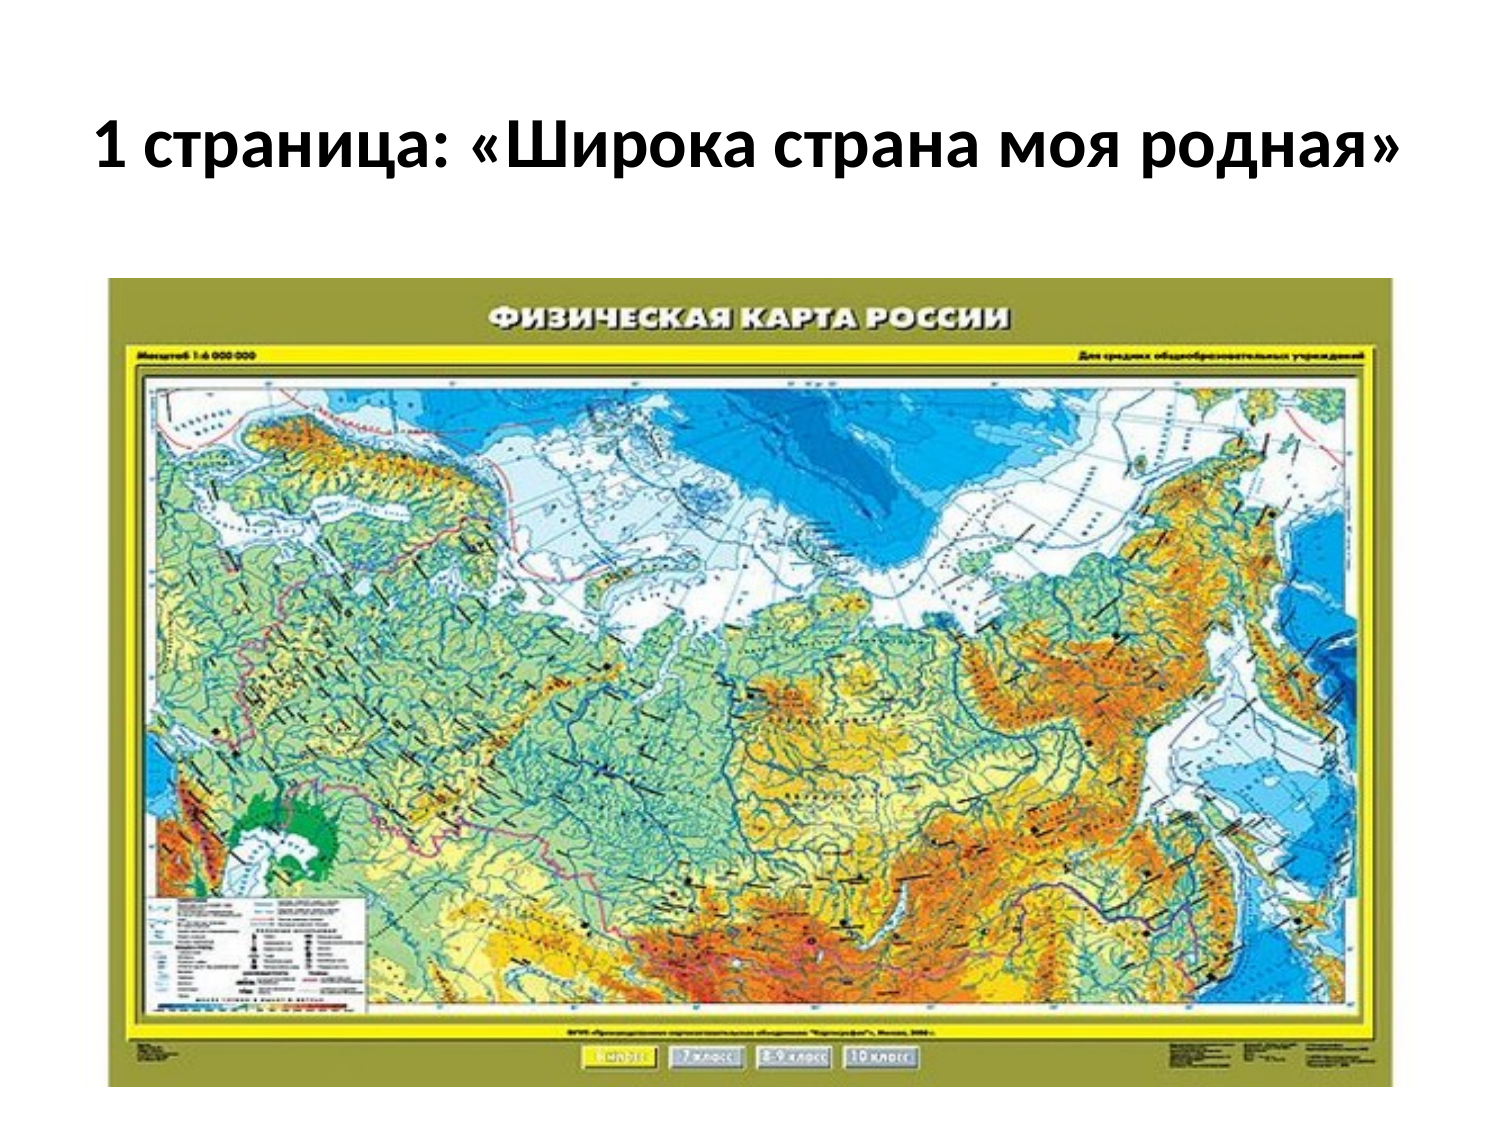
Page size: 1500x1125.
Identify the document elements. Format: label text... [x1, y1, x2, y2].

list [74, 278, 1426, 1087]
title 1 страница: «Широка страна моя родная» [75, 45, 1425, 233]
